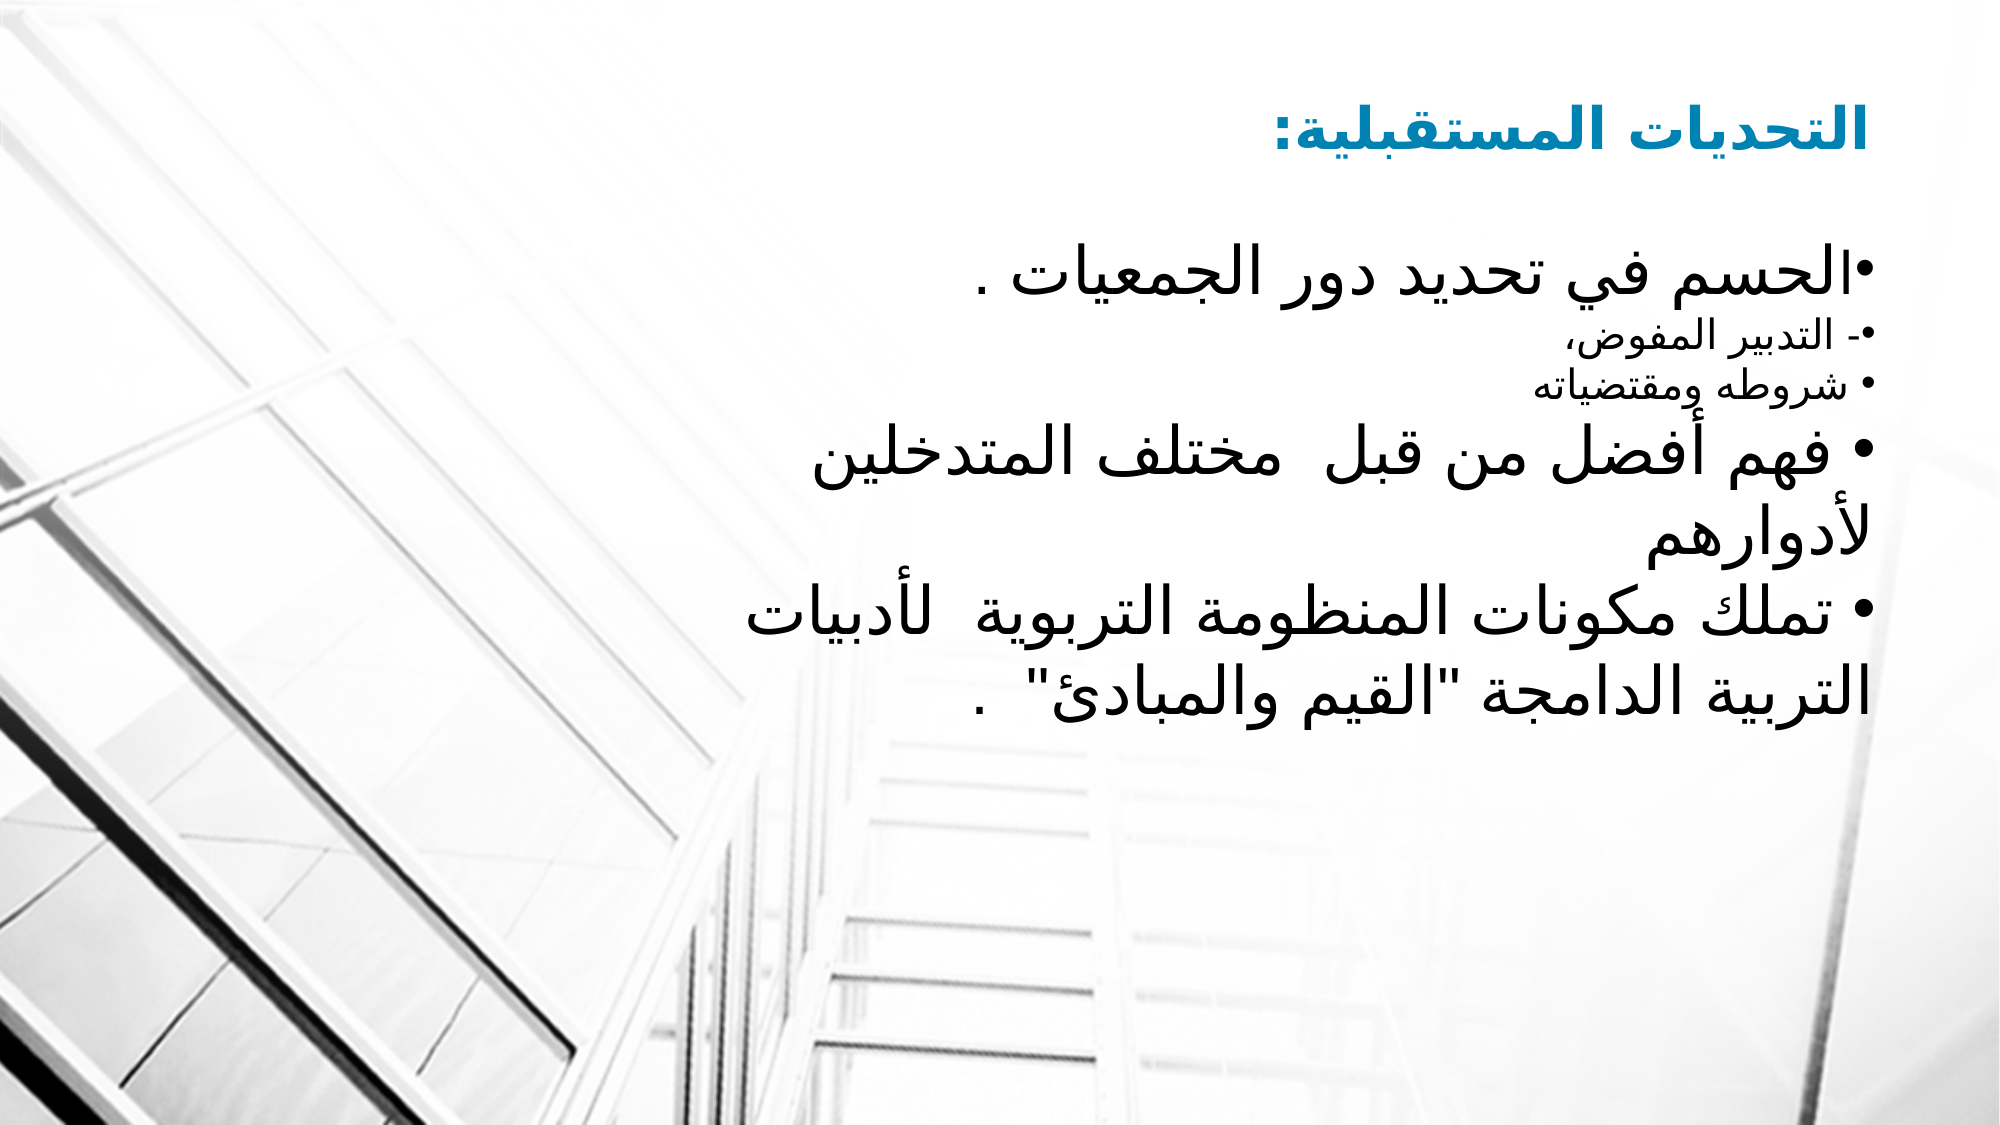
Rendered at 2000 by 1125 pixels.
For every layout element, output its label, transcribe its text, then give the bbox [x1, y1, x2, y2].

text_box الحسم في تحديد دور الجمعيات . - التدبير المفوض، شروطه ومقتضياته فهم أفضل من قبل مختلف المتدخلين لأدوارهم تملك مكونات المنظومة التربوية لأدبيات التربية الدامجة "القيم والمبادئ" . [683, 220, 1891, 735]
picture [0, 0, 2000, 1125]
title التحديات المستقبلية: [460, 93, 1886, 169]
